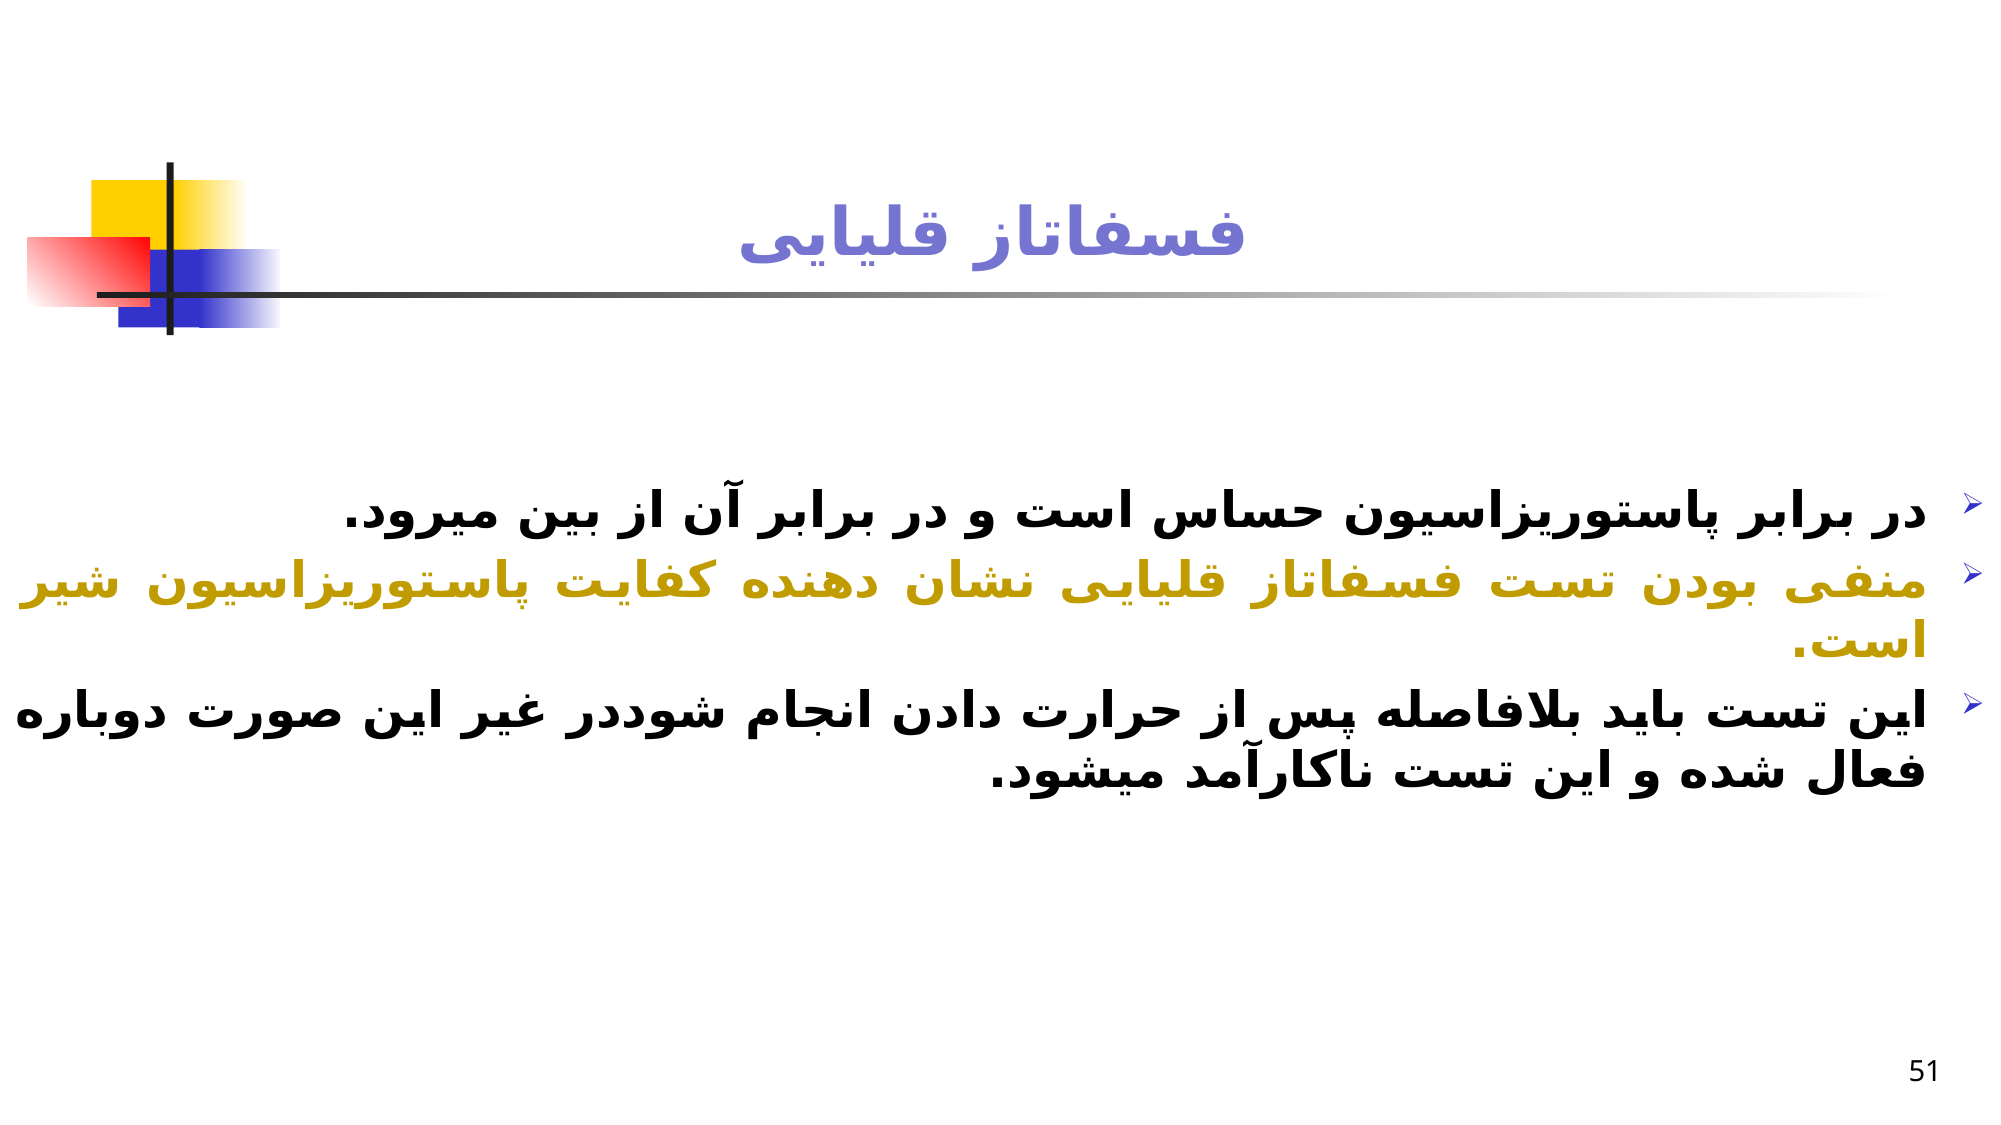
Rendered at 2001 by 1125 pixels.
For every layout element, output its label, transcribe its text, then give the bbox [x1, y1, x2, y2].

list در برابر پاستوریزاسیون حساس است و در برابر آن از بین میرود. منفی بودن تست فسفاتاز قلیایی نشان دهنده کفایت پاستوریزاسیون شیر است. این تست باید بلافاصله پس از حرارت دادن انجام شوددر غیر این صورت دوباره فعال شده و این تست ناکارآمد میشود. [0, 220, 2000, 1100]
title فسفاتاز قلیایی [140, 126, 1846, 220]
